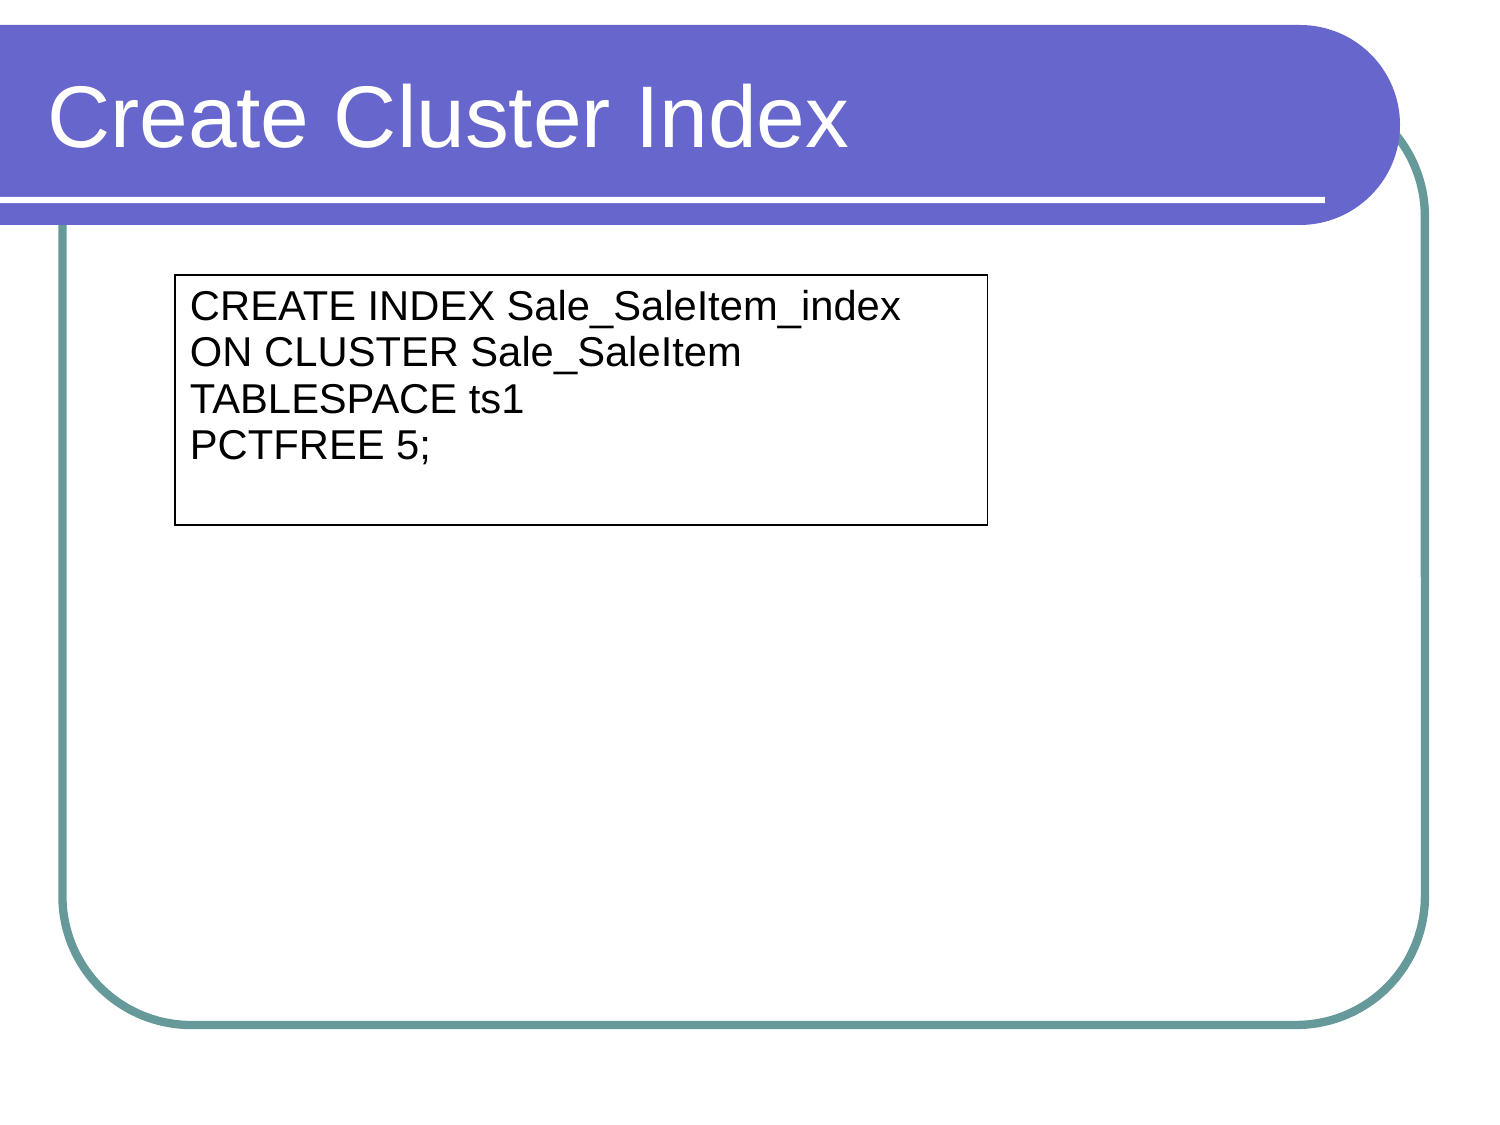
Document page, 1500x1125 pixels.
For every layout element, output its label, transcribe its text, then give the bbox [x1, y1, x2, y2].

table_header CREATE INDEX Sale_SaleItem_index ON CLUSTER Sale_SaleItem TABLESPACE ts1 PCTFREE 5; [176, 276, 987, 524]
title Create Cluster Index [31, 37, 1348, 188]
